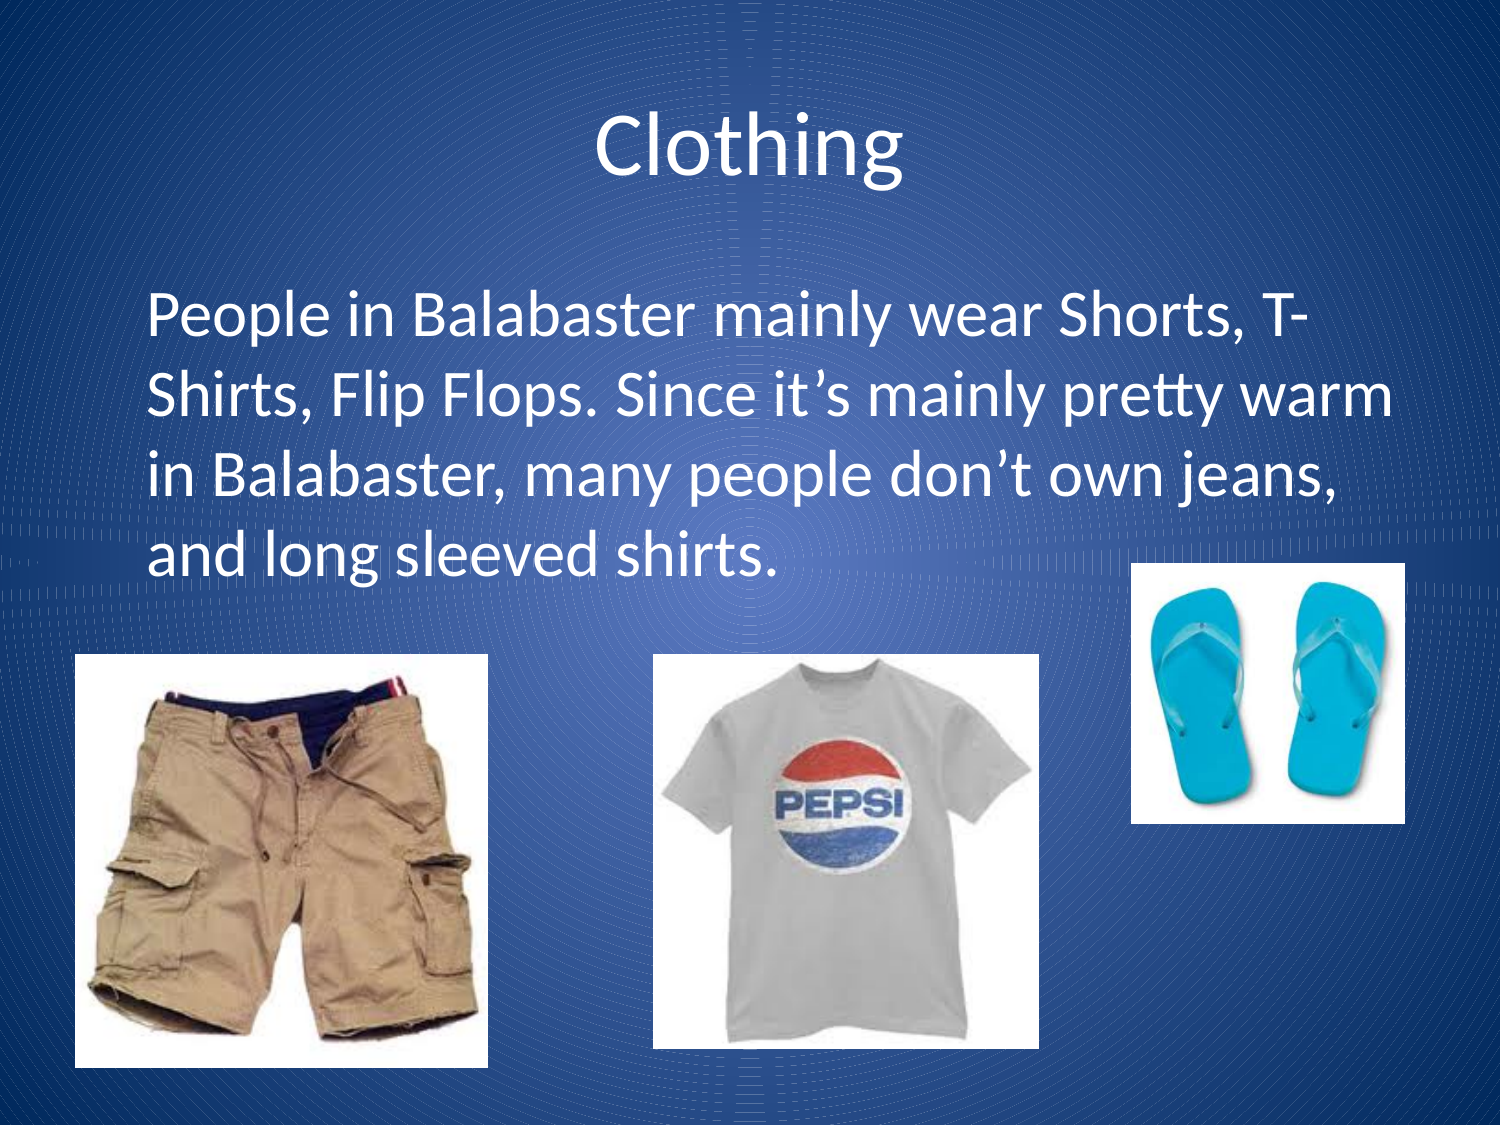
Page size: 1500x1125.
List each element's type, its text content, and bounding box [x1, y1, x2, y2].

title Clothing [75, 45, 1425, 233]
list People in Balabaster mainly wear Shorts, T-Shirts, Flip Flops. Since it’s mainly pretty warm in Balabaster, many people don’t own jeans, and long sleeved shirts. [75, 262, 1425, 1005]
picture [74, 654, 489, 1068]
picture [1130, 563, 1405, 825]
picture [652, 654, 1039, 1049]
